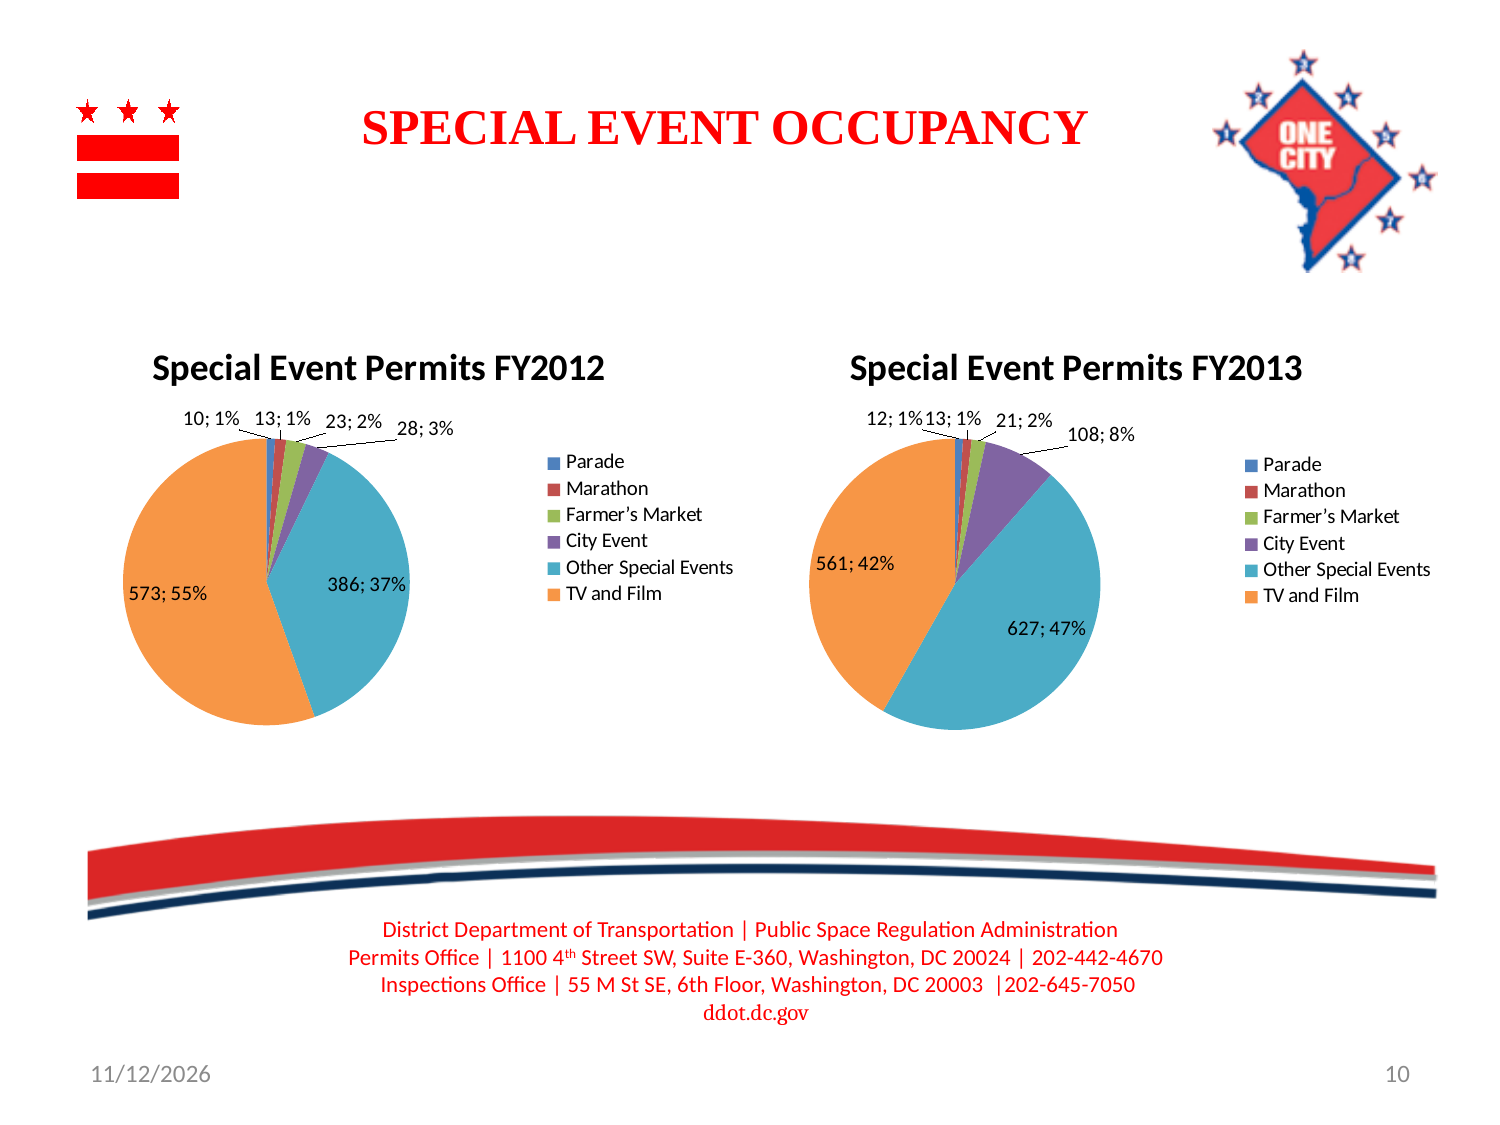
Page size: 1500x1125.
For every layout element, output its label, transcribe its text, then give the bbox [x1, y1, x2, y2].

text_box District Department of Transportation | Public Space Regulation Administration Permits Office | 1100 4th Street SW, Suite E-360, Washington, DC 20024 | 202-442-4670 Inspections Office | 55 M St SE, 6th Floor, Washington, DC 20003 |202-645-7050 ddot.dc.gov [62, 899, 1450, 1050]
picture [1212, 49, 1438, 274]
text_box SPECIAL EVENT OCCUPANCY [337, 87, 1113, 163]
slide_number 10 [1074, 1042, 1425, 1103]
picture [74, 99, 180, 202]
picture [87, 812, 1440, 951]
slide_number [75, 1042, 425, 1103]
chart [5, 324, 1451, 739]
